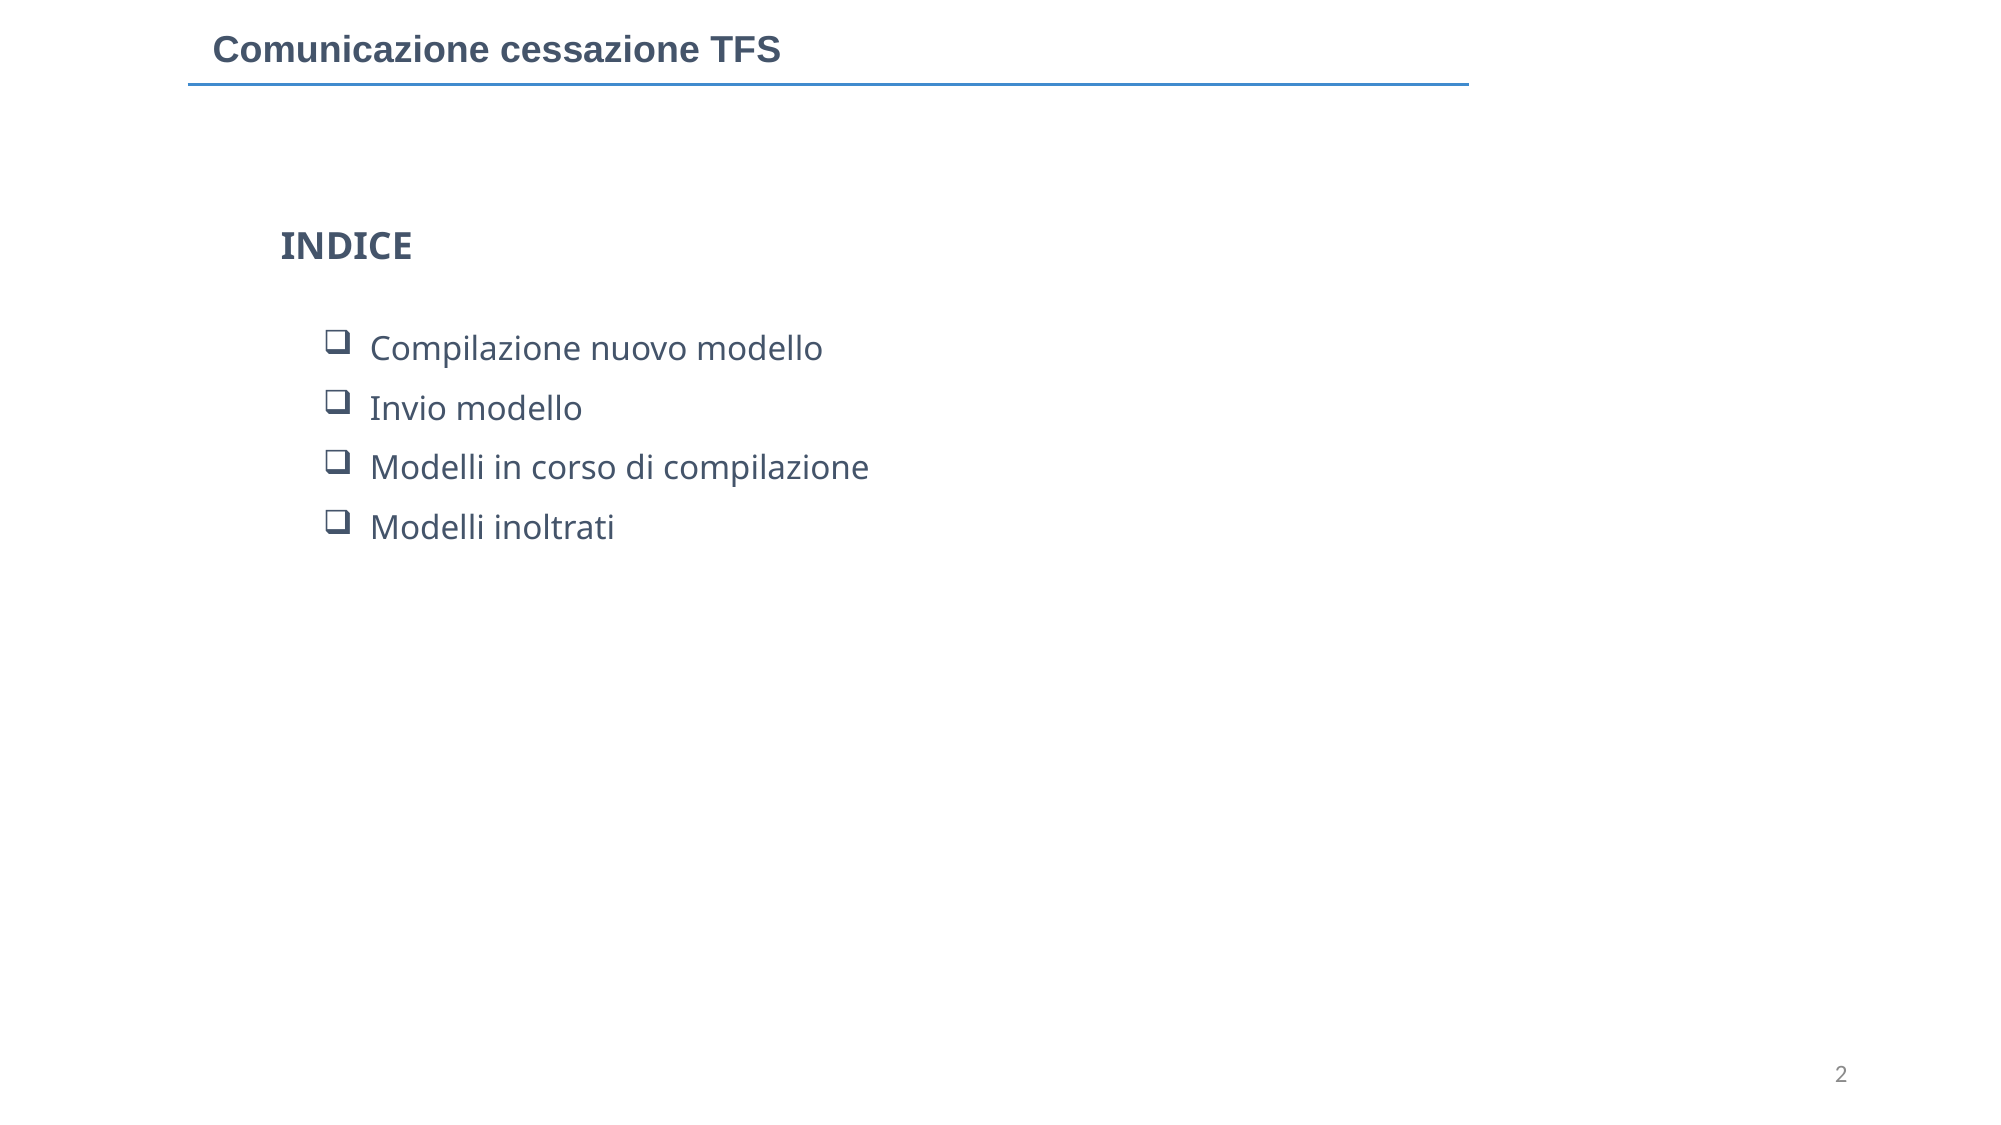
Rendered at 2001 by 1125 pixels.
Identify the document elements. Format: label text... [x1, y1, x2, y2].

text_box INDICE Compilazione nuovo modello Invio modello Modelli in corso di compilazione Modelli inoltrati [266, 214, 1664, 594]
slide_number 2 [1412, 1042, 1863, 1103]
text_box Comunicazione cessazione TFS [198, 17, 797, 78]
